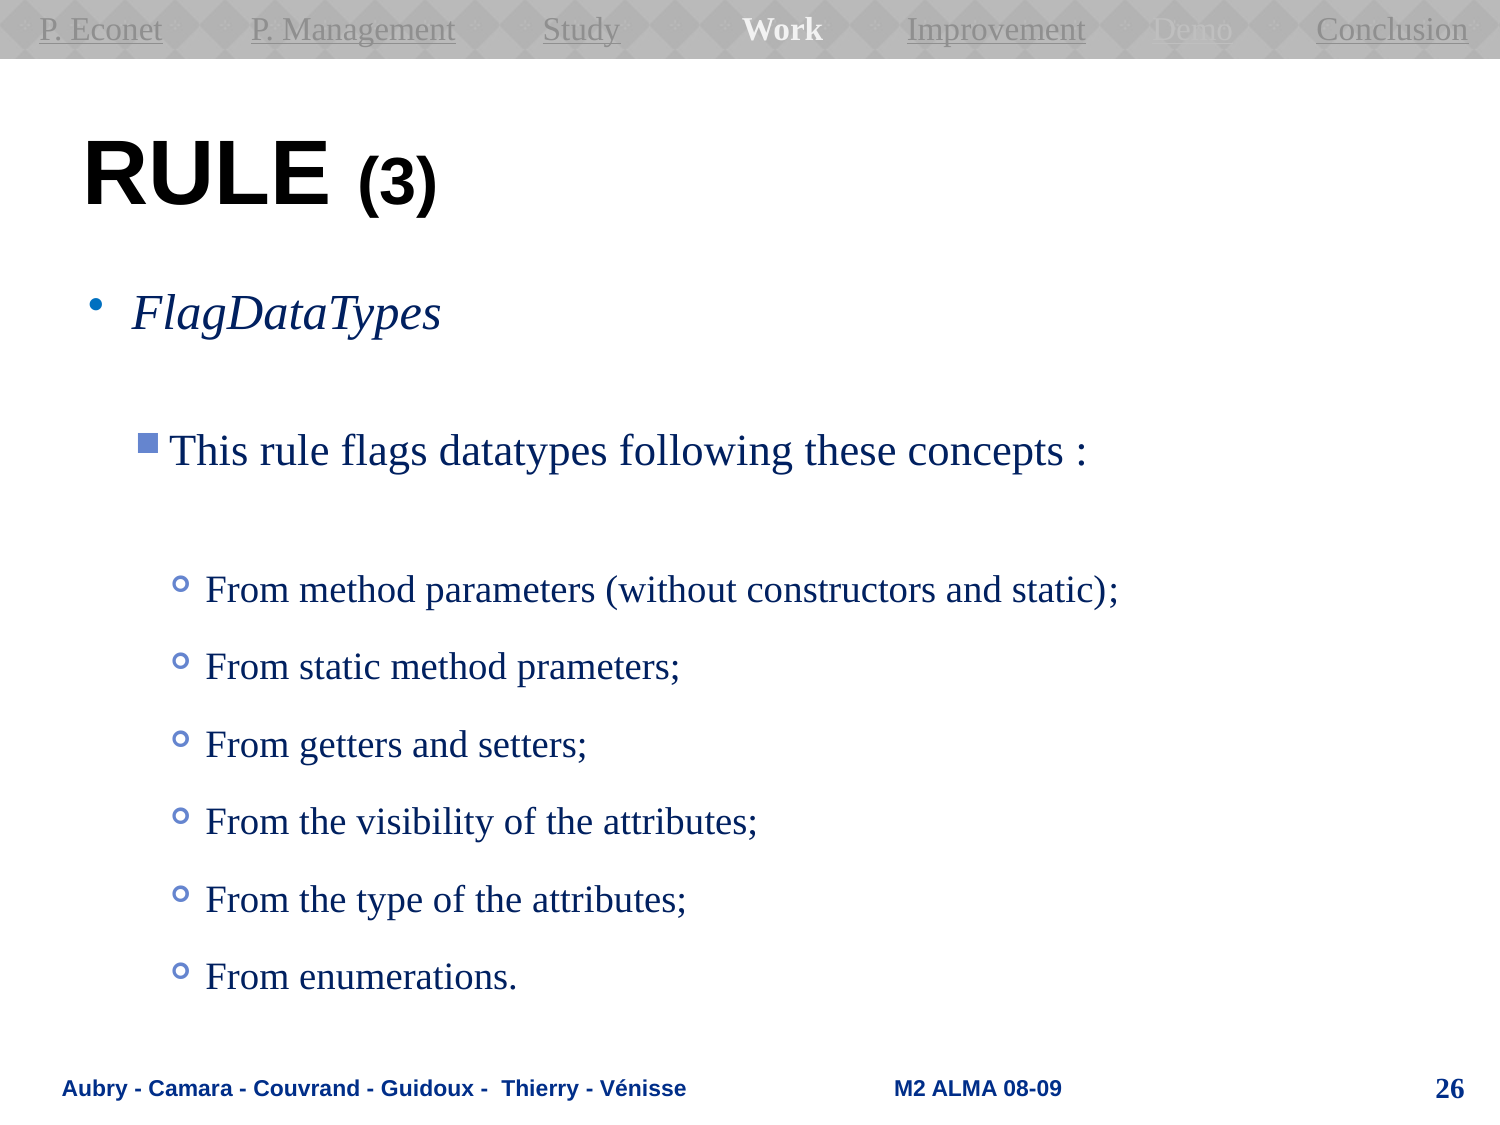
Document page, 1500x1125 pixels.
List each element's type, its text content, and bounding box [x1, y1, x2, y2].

list FlagDataTypes This rule flags datatypes following these concepts : From method parameters (without constructors and static)‏; From static method prameters; From getters and setters; From the visibility of the attributes; From the type of the attributes; From enumerations. [75, 271, 1442, 1008]
title Rule (3) [75, 105, 1263, 223]
slide_number 26 [1368, 1066, 1465, 1104]
footer Aubry - Camara - Couvrand - Guidoux - Thierry - Vénisse M2 ALMA 08-09 [46, 1066, 1231, 1102]
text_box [22, 0, 1486, 56]
